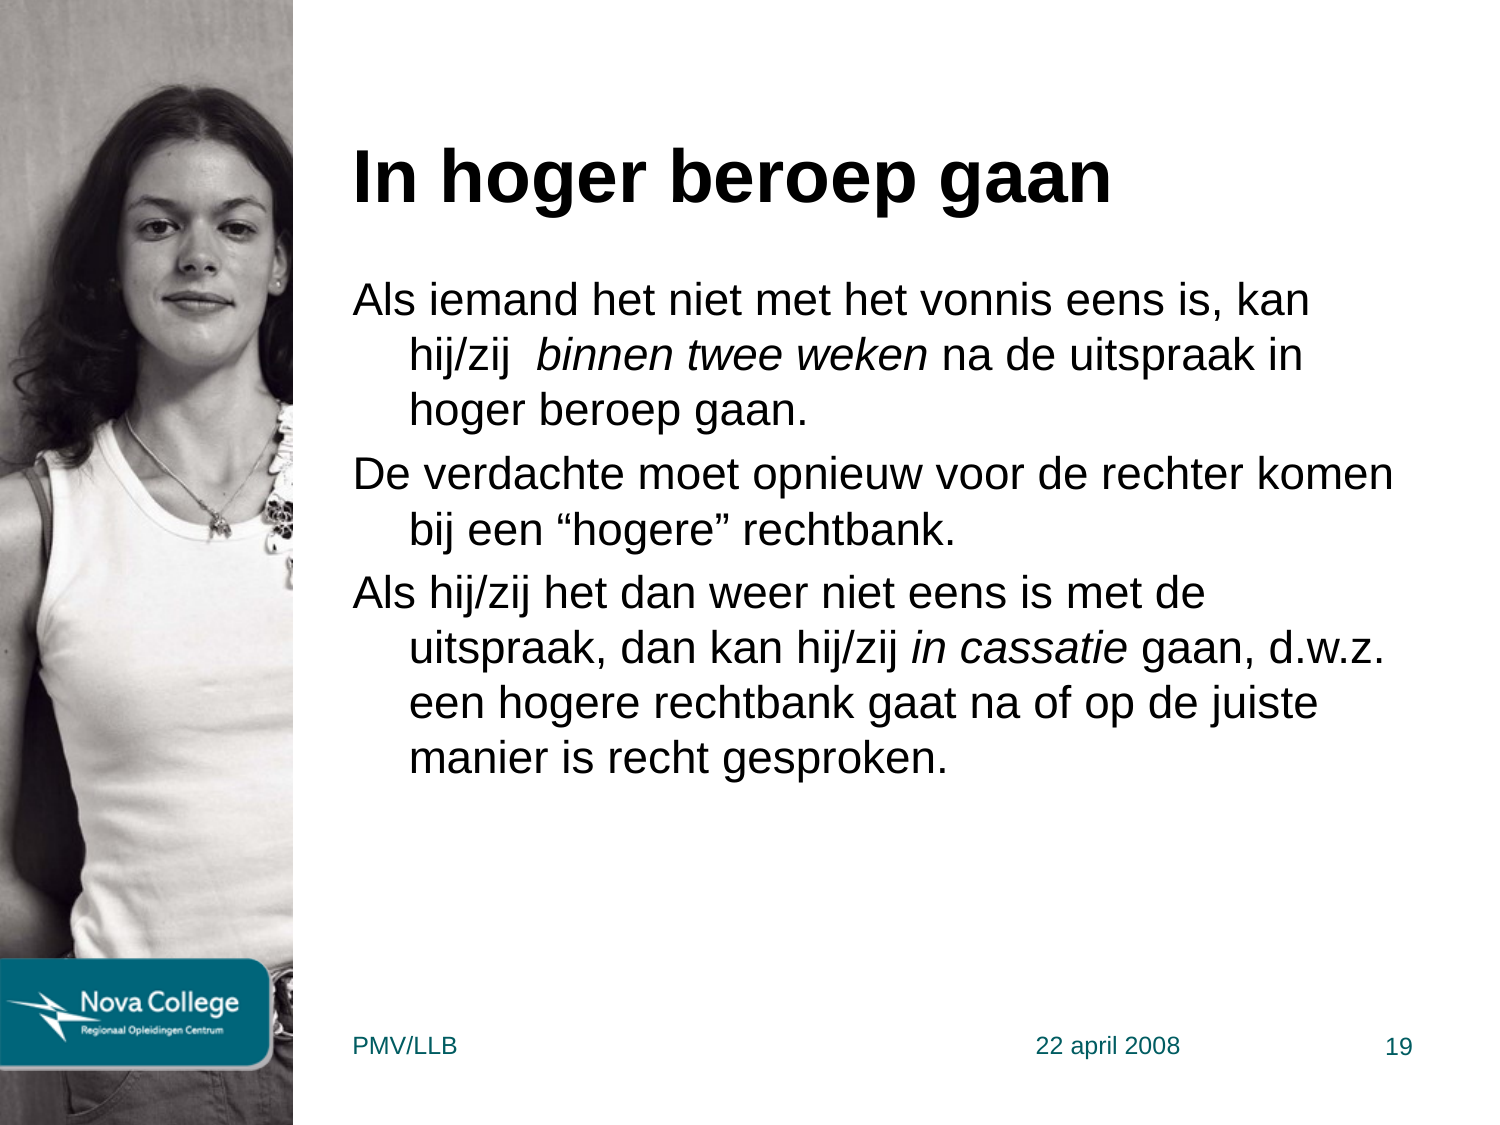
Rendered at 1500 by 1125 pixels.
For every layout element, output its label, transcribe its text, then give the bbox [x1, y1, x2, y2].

list Als iemand het niet met het vonnis eens is, kan hij/zij binnen twee weken na de uitspraak in hoger beroep gaan. De verdachte moet opnieuw voor de rechter komen bij een “hogere” rechtbank. Als hij/zij het dan weer niet eens is met de uitspraak, dan kan hij/zij in cassatie gaan, d.w.z. een hogere rechtbank gaat na of op de juiste manier is recht gesproken. [337, 262, 1427, 938]
text_box PMV/LLB [337, 1025, 1009, 1068]
text_box 22 april 2008 [1020, 1025, 1323, 1068]
title In hoger beroep gaan [337, 49, 1427, 226]
picture [0, 0, 293, 1125]
slide_number 19 [1331, 1022, 1429, 1076]
